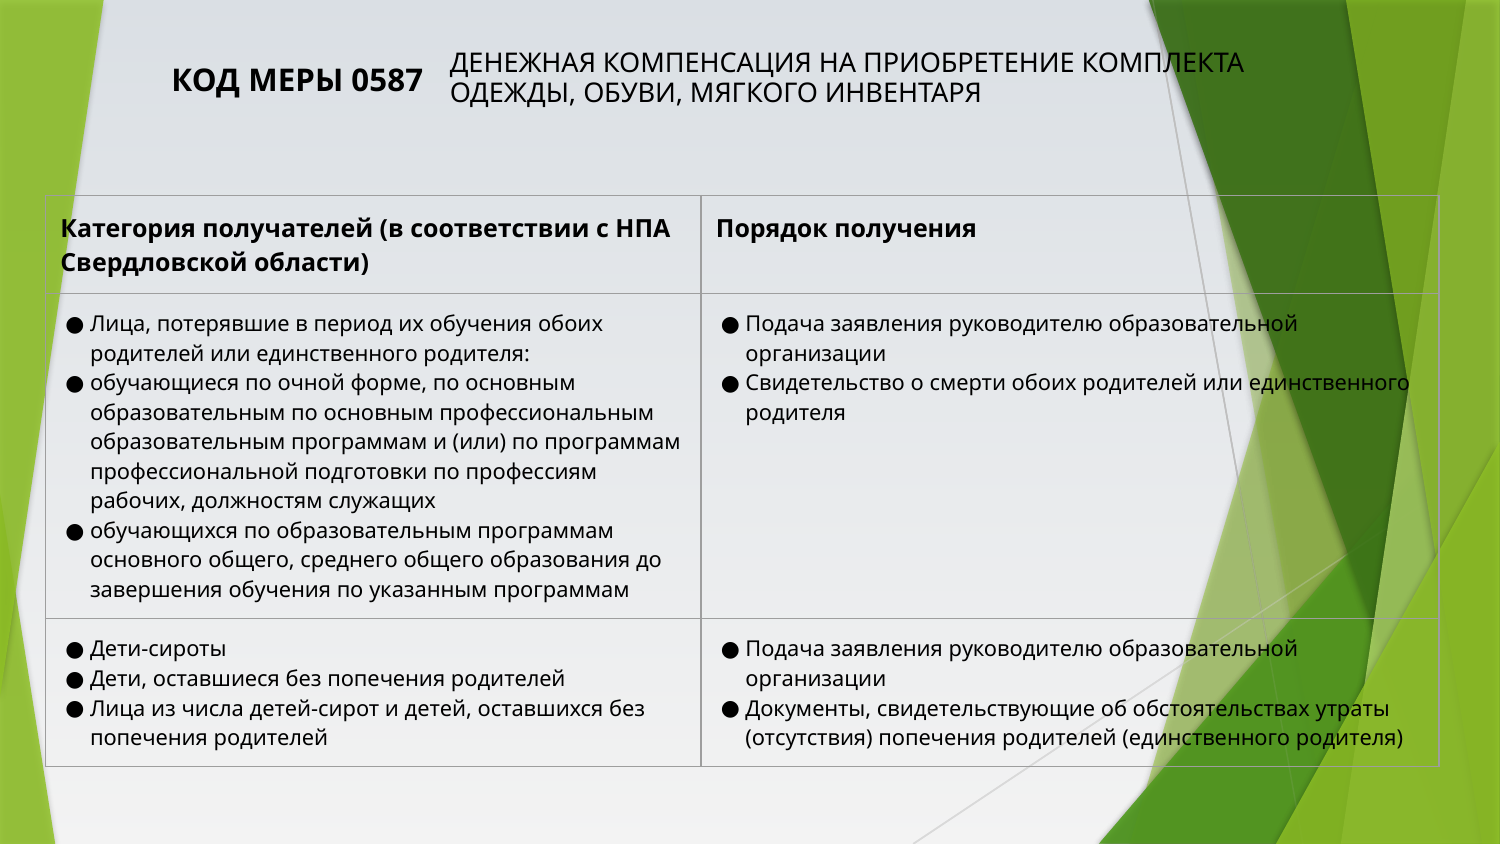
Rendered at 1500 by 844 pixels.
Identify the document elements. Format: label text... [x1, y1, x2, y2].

table_cell Подача заявления руководителю образовательной организации Свидетельство о смерти обоих родителей или единственного родителя [702, 294, 1438, 618]
table_cell Подача заявления руководителю образовательной организации Документы, свидетельствующие об обстоятельствах утраты (отсутствия) попечения родителей (единственного родителя) [702, 619, 1438, 766]
table_cell Дети-сироты Дети, оставшиеся без попечения родителей Лица из числа детей-сирот и детей, оставшихся без попечения родителей [46, 619, 700, 766]
table_header Порядок получения [702, 196, 1438, 293]
table_cell Лица, потерявшие в период их обучения обоих родителей или единственного родителя: обучающиеся по очной форме, по основным образовательным по основным профессиональным образовательным программам и (или) по программам профессиональной подготовки по профессиям рабочих, должностям служащих обучающихся по образовательным программам основного общего, среднего общего образования до завершения обучения по указанным программам [46, 294, 700, 618]
text_box КОД МЕРЫ 0587 [122, 37, 439, 121]
table_header Категория получателей (в соответствии с НПА Свердловской области) [46, 196, 700, 293]
text_box ДЕНЕЖНАЯ КОМПЕНСАЦИЯ НА ПРИОБРЕТЕНИЕ КОМПЛЕКТА ОДЕЖДЫ, ОБУВИ, МЯГКОГО ИНВЕНТАРЯ [439, 37, 1384, 121]
